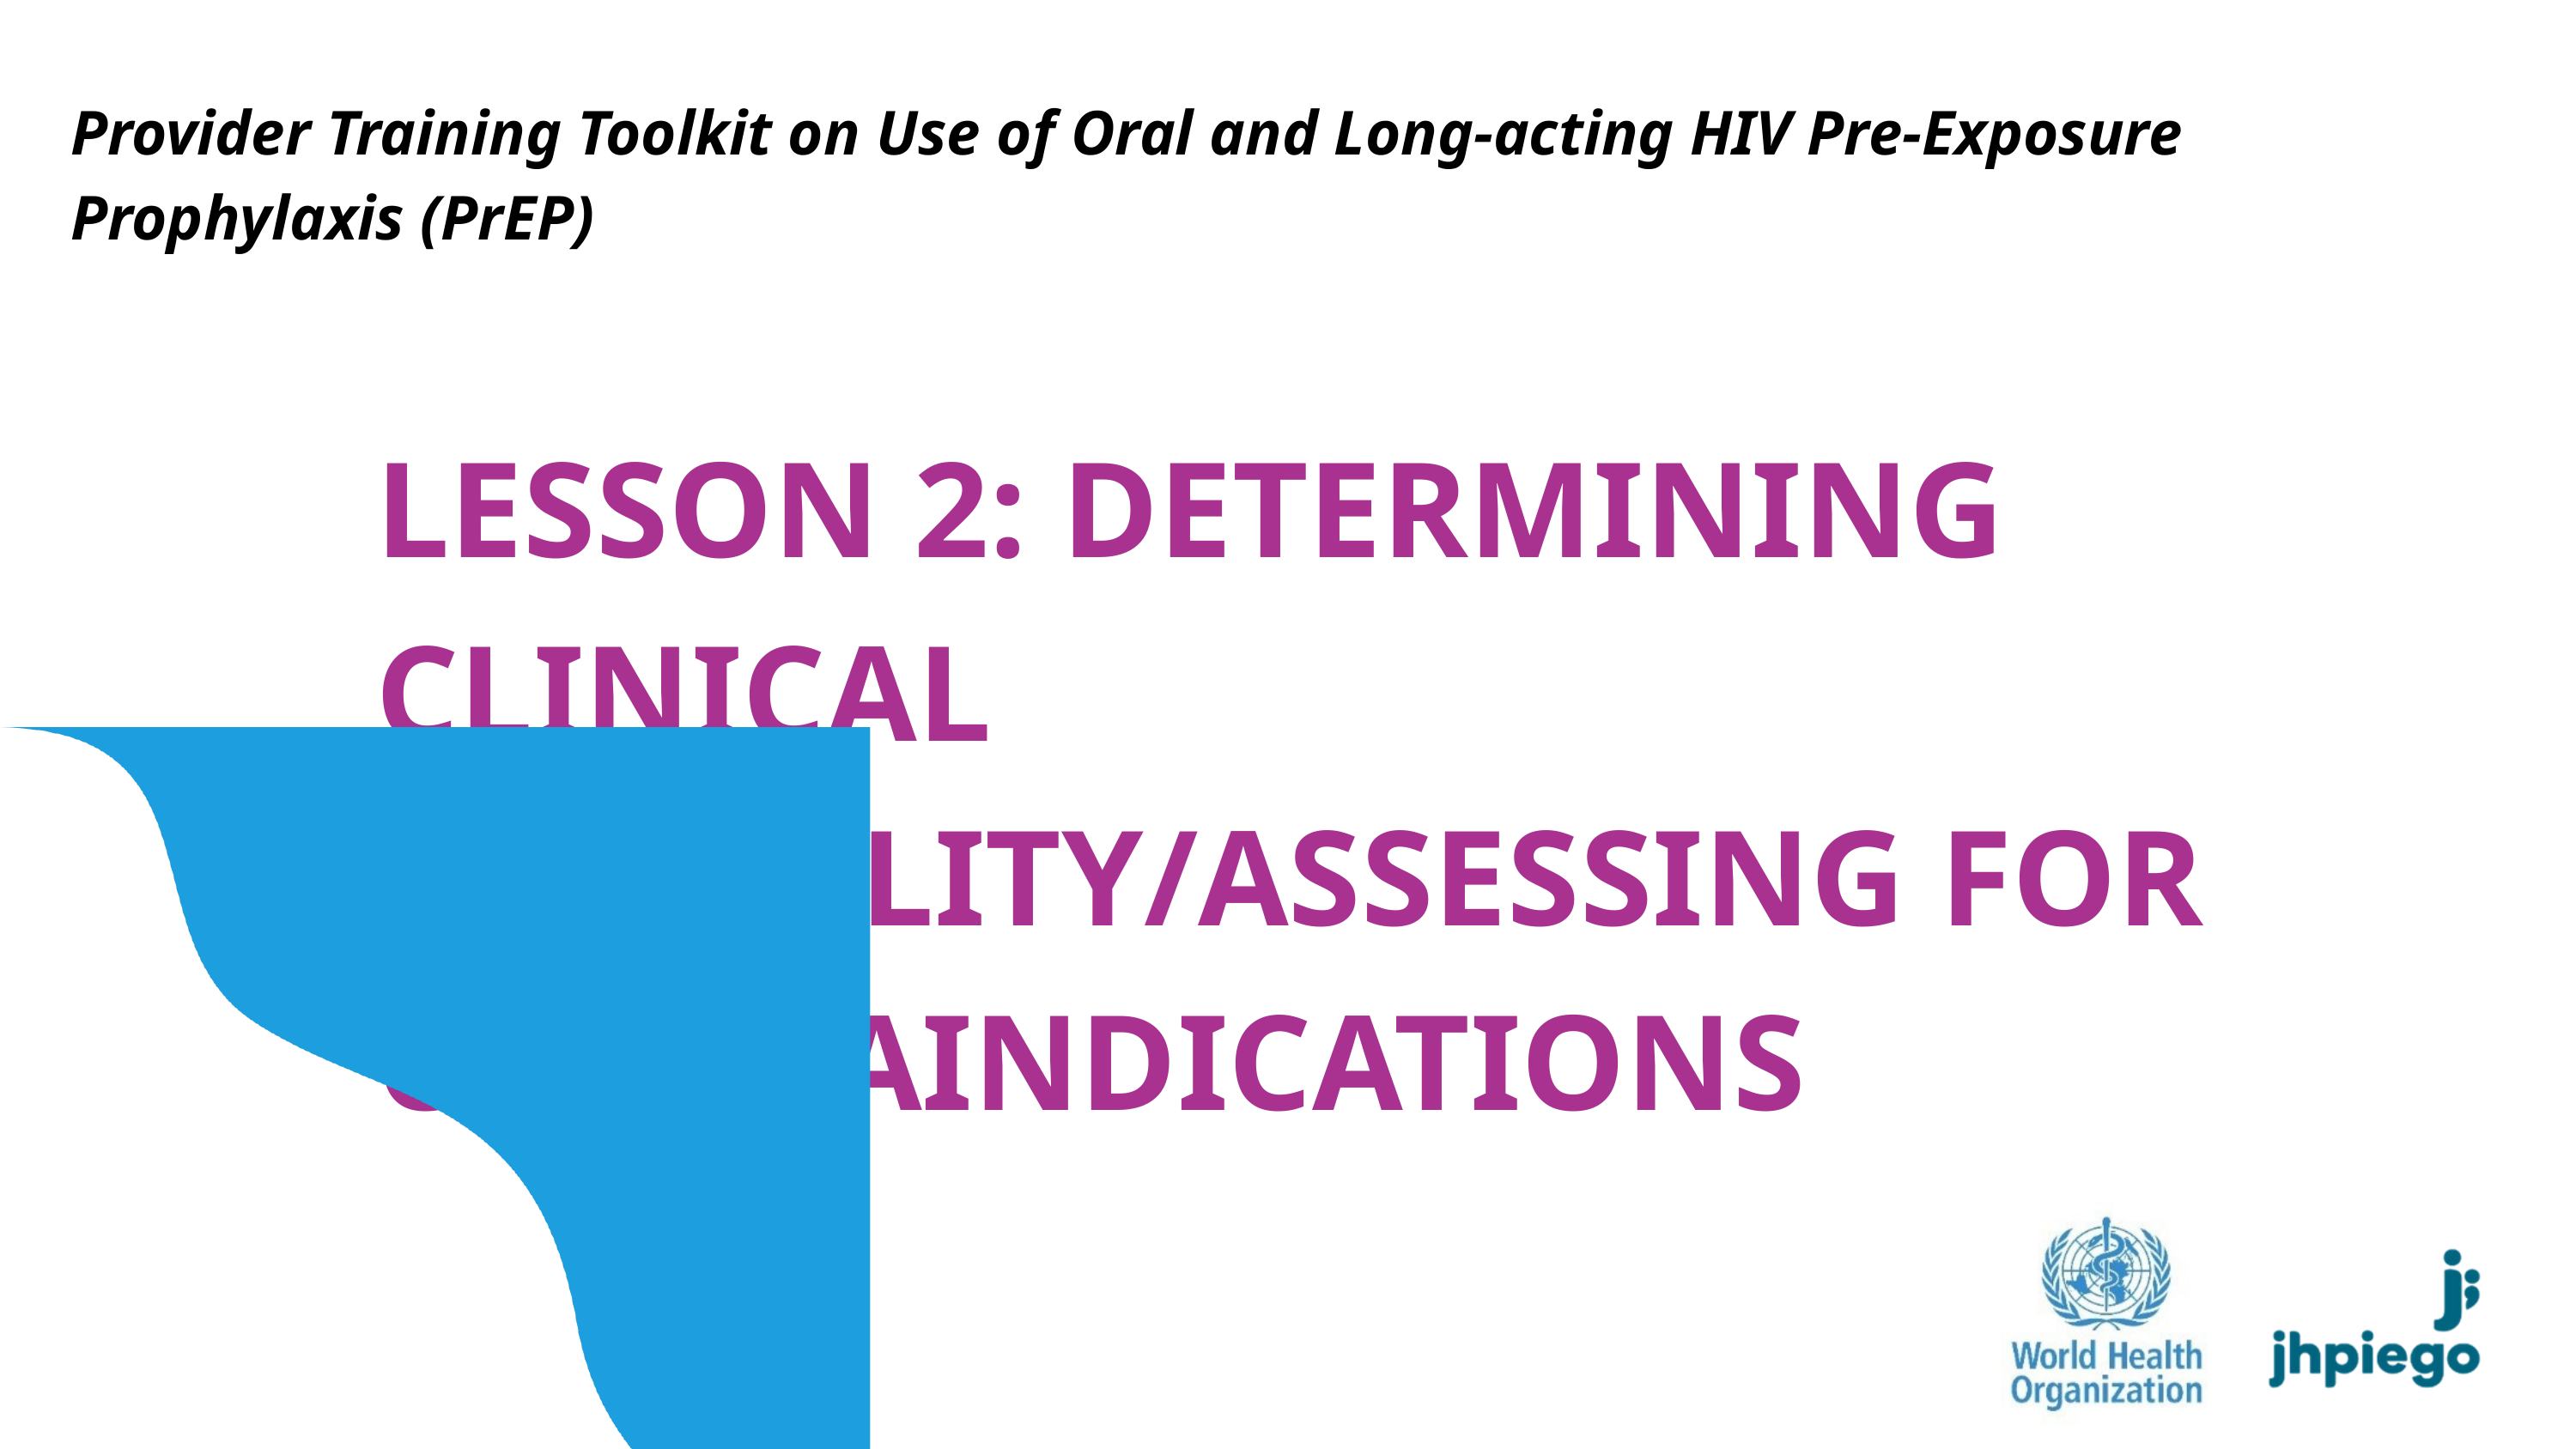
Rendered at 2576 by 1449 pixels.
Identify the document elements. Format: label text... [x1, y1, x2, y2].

text_box Provider Training Toolkit on Use of Oral and Long-acting HIV Pre-Exposure Prophylaxis (PrEP) [70, 82, 2432, 252]
text_box [0, 727, 871, 1449]
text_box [1910, 1143, 2560, 1449]
text_box LESSON 2: DETERMINING CLINICAL ELIGIBILITY/ASSESSING FOR CONTRAINDICATIONS [375, 399, 2432, 1137]
